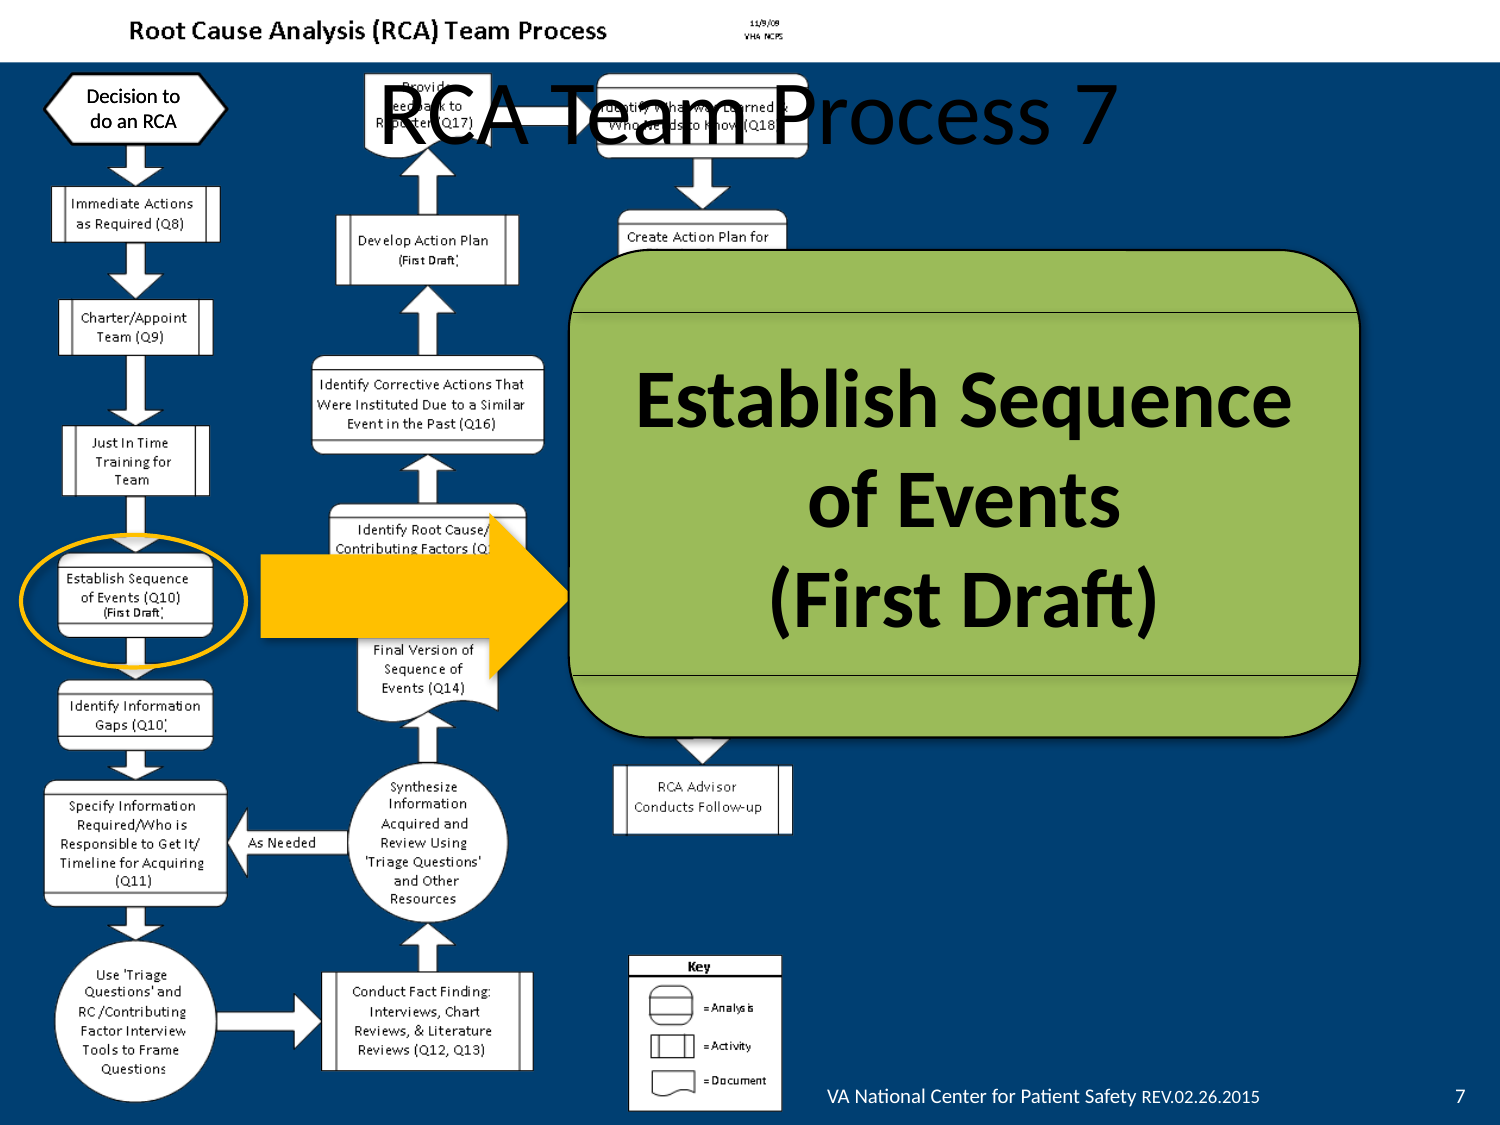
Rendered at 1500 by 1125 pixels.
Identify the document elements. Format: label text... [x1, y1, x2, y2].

picture [39, 0, 816, 1125]
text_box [568, 249, 1361, 738]
text_box [18, 532, 249, 670]
text_box [258, 510, 563, 682]
title RCA Team Process 7 [75, 45, 1425, 233]
text_box Decision to do an RCA [64, 75, 75, 140]
